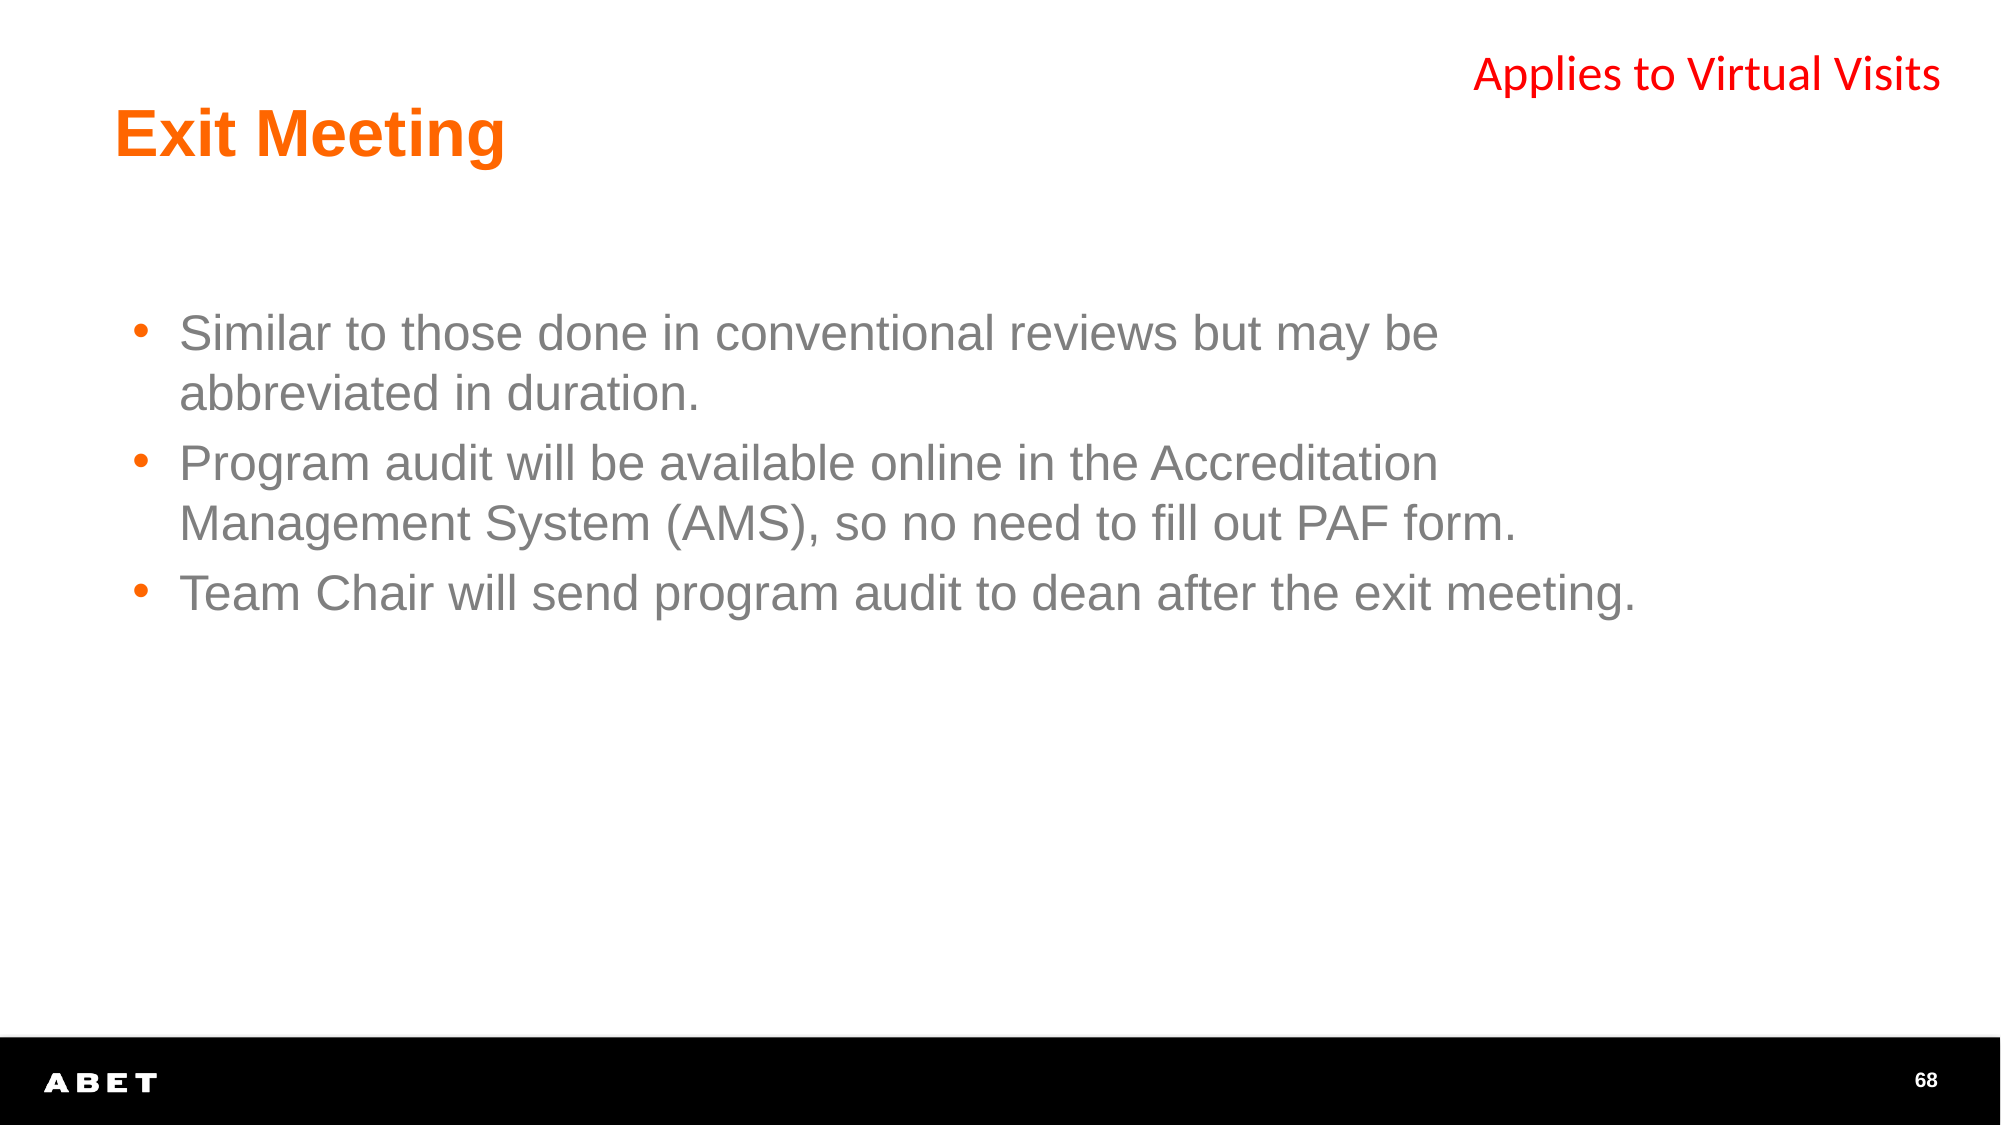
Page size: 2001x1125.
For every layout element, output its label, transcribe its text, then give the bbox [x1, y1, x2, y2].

title Exit Meeting [99, 82, 1900, 213]
picture [16, 1052, 184, 1113]
text_box Applies to Virtual Visits [1458, 32, 1957, 108]
list Similar to those done in conventional reviews but may be abbreviated in duration. Program audit will be available online in the Accreditation Management System (AMS), so no need to fill out PAF form. Team Chair will send program audit to dean after the exit meeting. [42, 213, 1675, 925]
